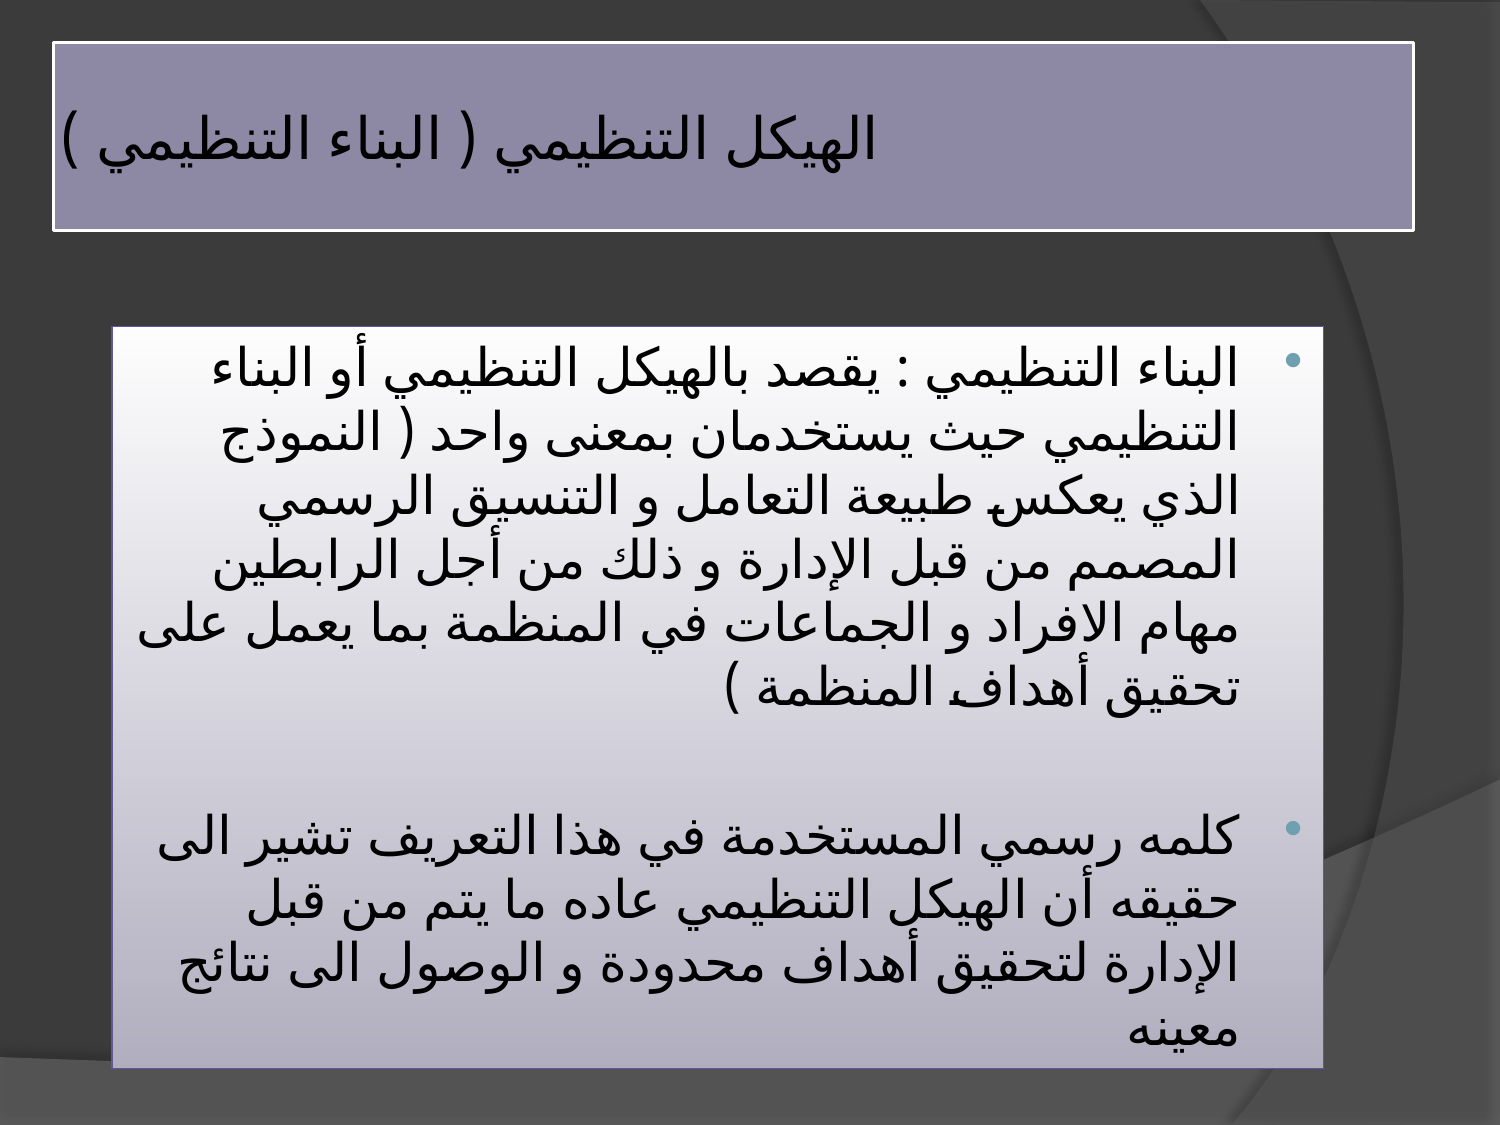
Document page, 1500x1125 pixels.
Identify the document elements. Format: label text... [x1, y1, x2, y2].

list البناء التنظيمي : يقصد بالهيكل التنظيمي أو البناء التنظيمي حيث يستخدمان بمعنى واحد ( النموذج الذي يعكس طبيعة التعامل و التنسيق الرسمي المصمم من قبل الإدارة و ذلك من أجل الرابطين مهام الافراد و الجماعات في المنظمة بما يعمل على تحقيق أهداف المنظمة ) كلمه رسمي المستخدمة في هذا التعريف تشير الى حقيقه أن الهيكل التنظيمي عاده ما يتم من قبل الإدارة لتحقيق أهداف محدودة و الوصول الى نتائج معينه [111, 326, 1324, 1069]
title الهيكل التنظيمي ( البناء التنظيمي ) [52, 41, 1415, 232]
